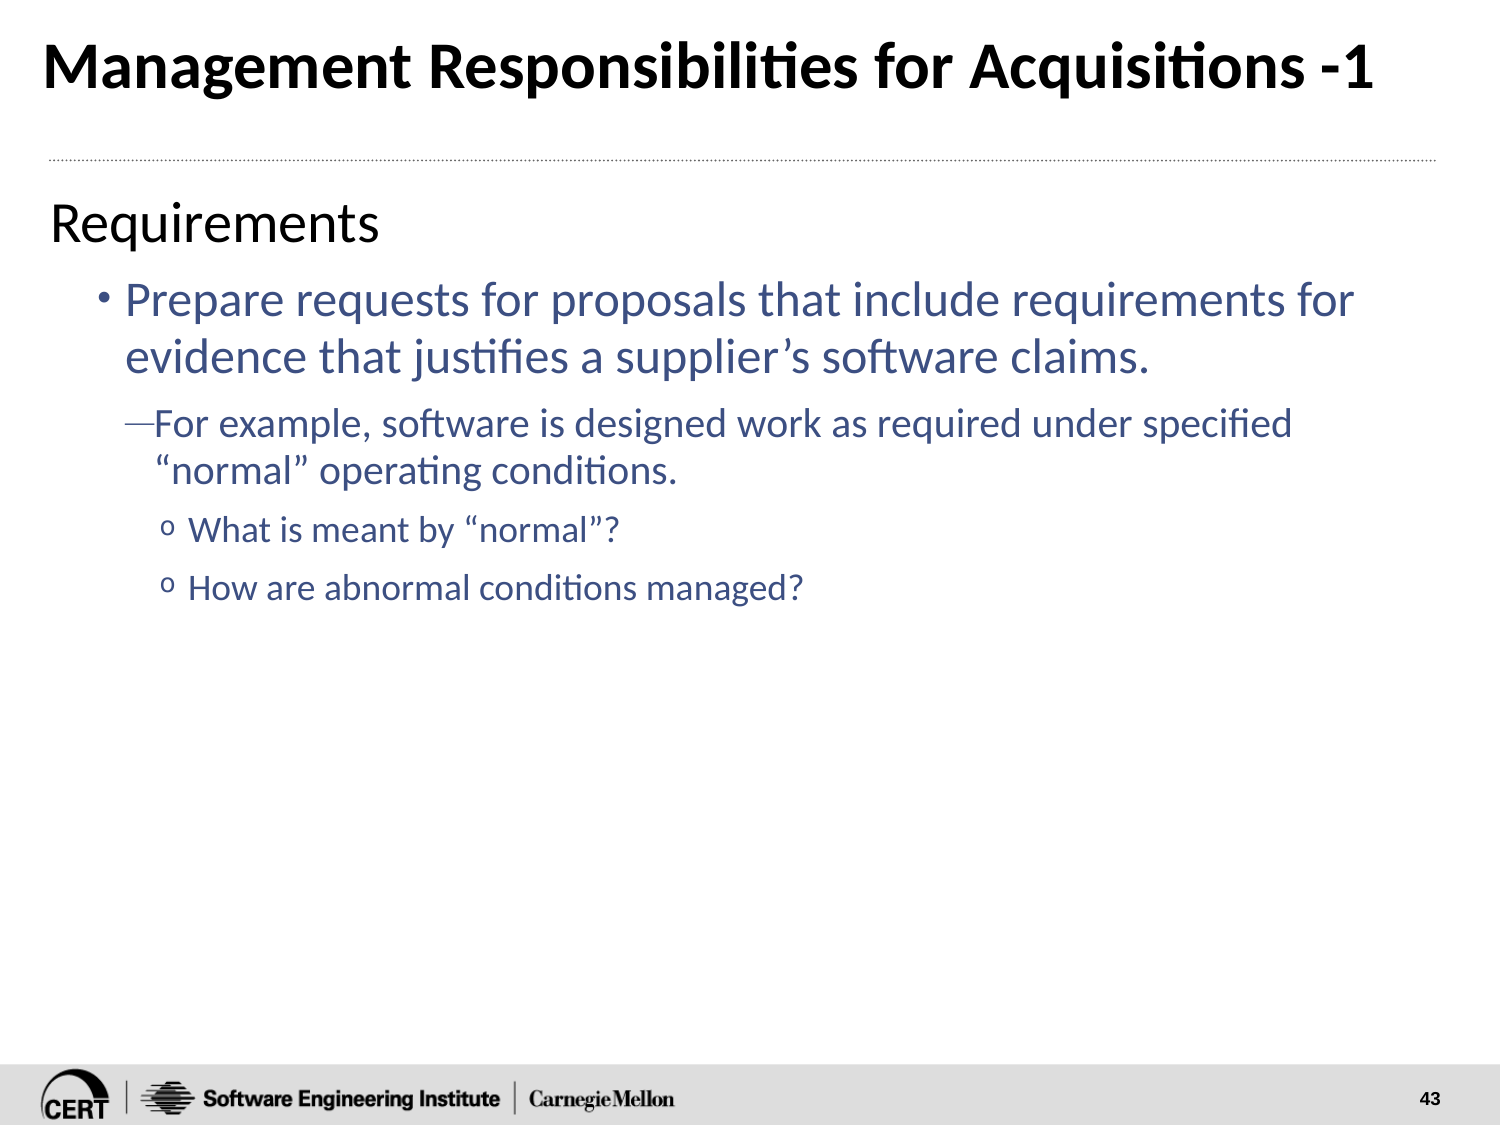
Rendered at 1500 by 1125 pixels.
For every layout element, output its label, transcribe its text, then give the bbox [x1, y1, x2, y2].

title Management Responsibilities for Acquisitions -1 [42, 37, 1434, 155]
list Requirements Prepare requests for proposals that include requirements for evidence that justifies a supplier’s software claims. For example, software is designed work as required under specified “normal” operating conditions. What is meant by “normal”? How are abnormal conditions managed? [49, 187, 1438, 1001]
picture [24, 1065, 688, 1125]
